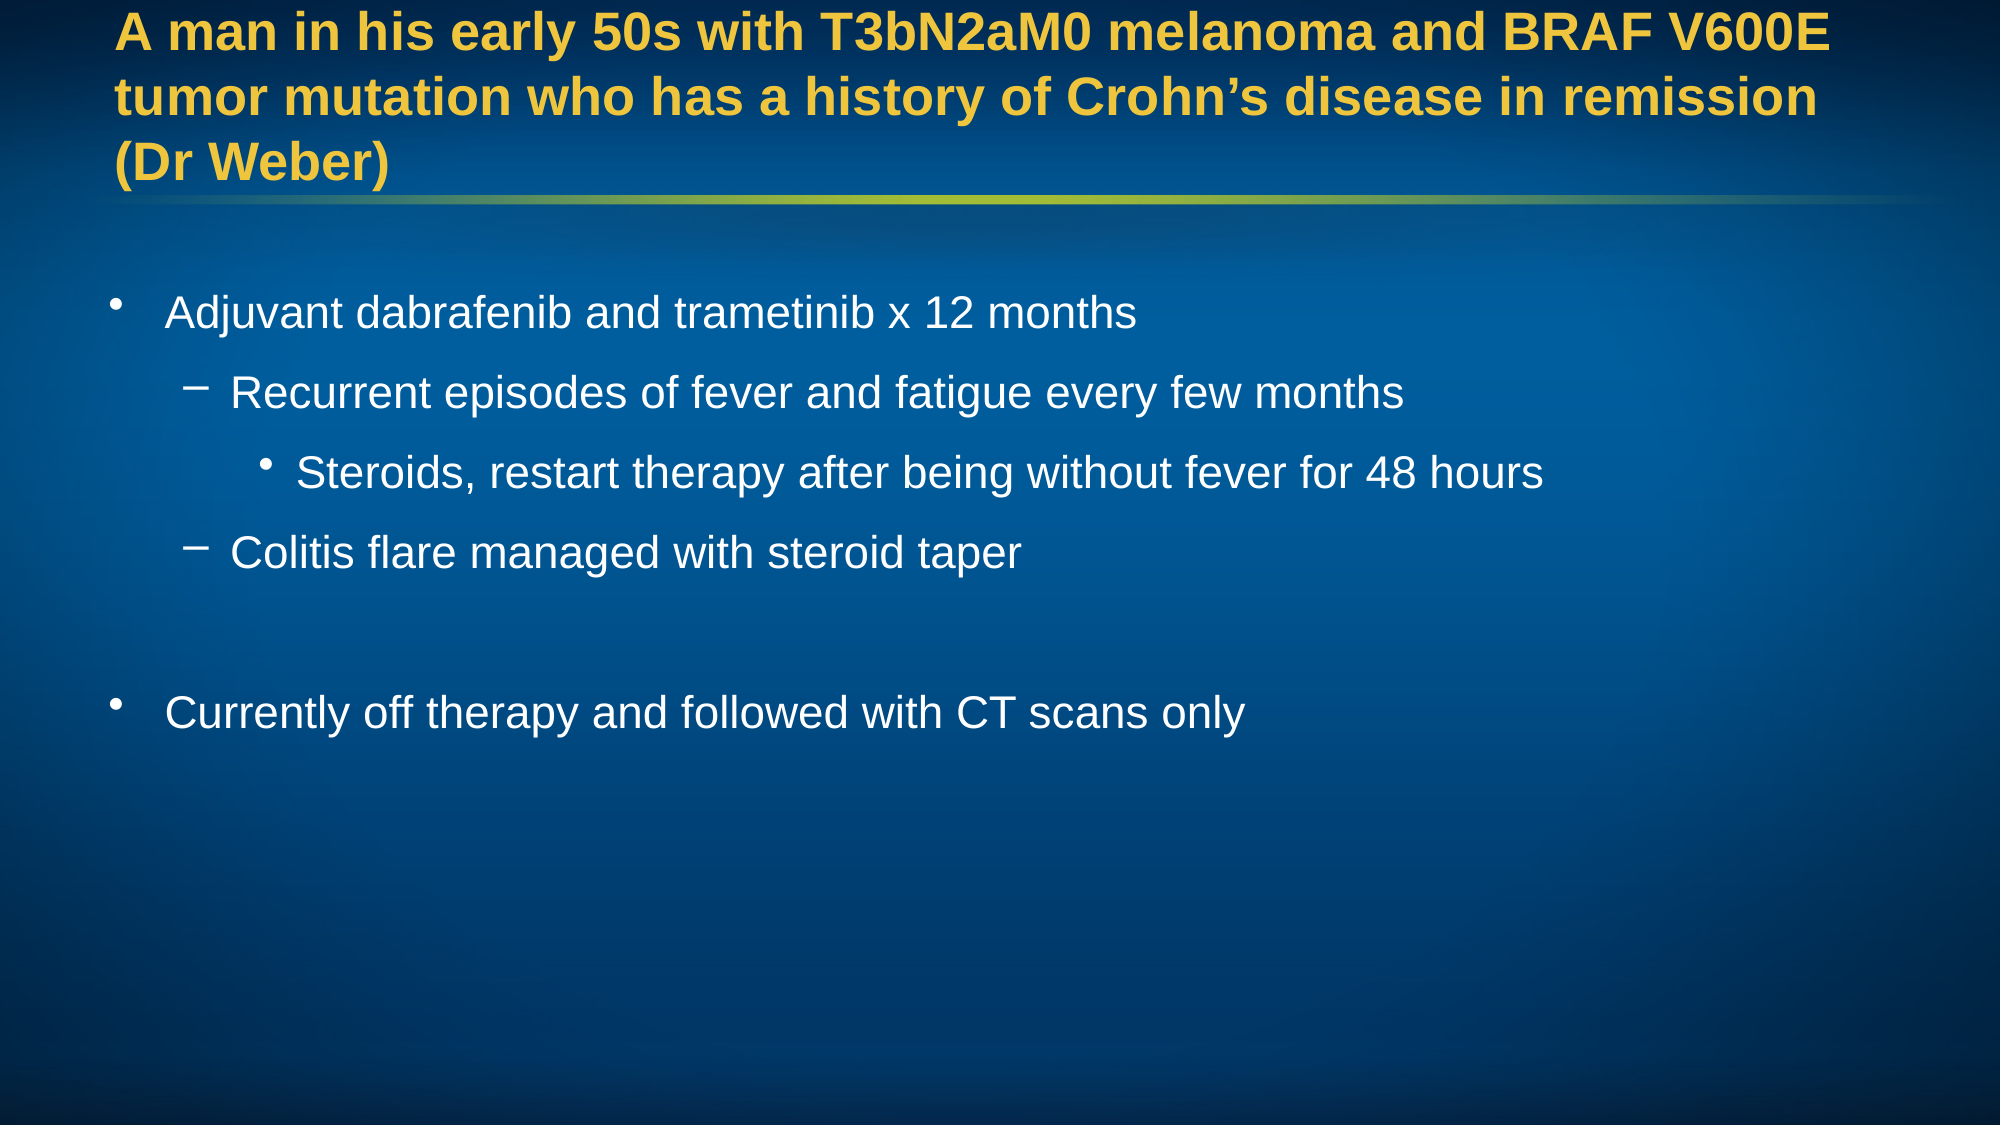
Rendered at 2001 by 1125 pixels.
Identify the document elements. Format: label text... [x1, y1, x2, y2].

text_box Adjuvant dabrafenib and trametinib x 12 months Recurrent episodes of fever and fatigue every few months Steroids, restart therapy after being without fever for 48 hours Colitis flare managed with steroid taper Currently off therapy and followed with CT scans only [93, 274, 1875, 1013]
picture [0, 0, 2000, 1125]
title A man in his early 50s with T3bN2aM0 melanoma and BRAF V600E tumor mutation who has a history of Crohn’s disease in remission (Dr Weber) [99, 0, 1882, 188]
